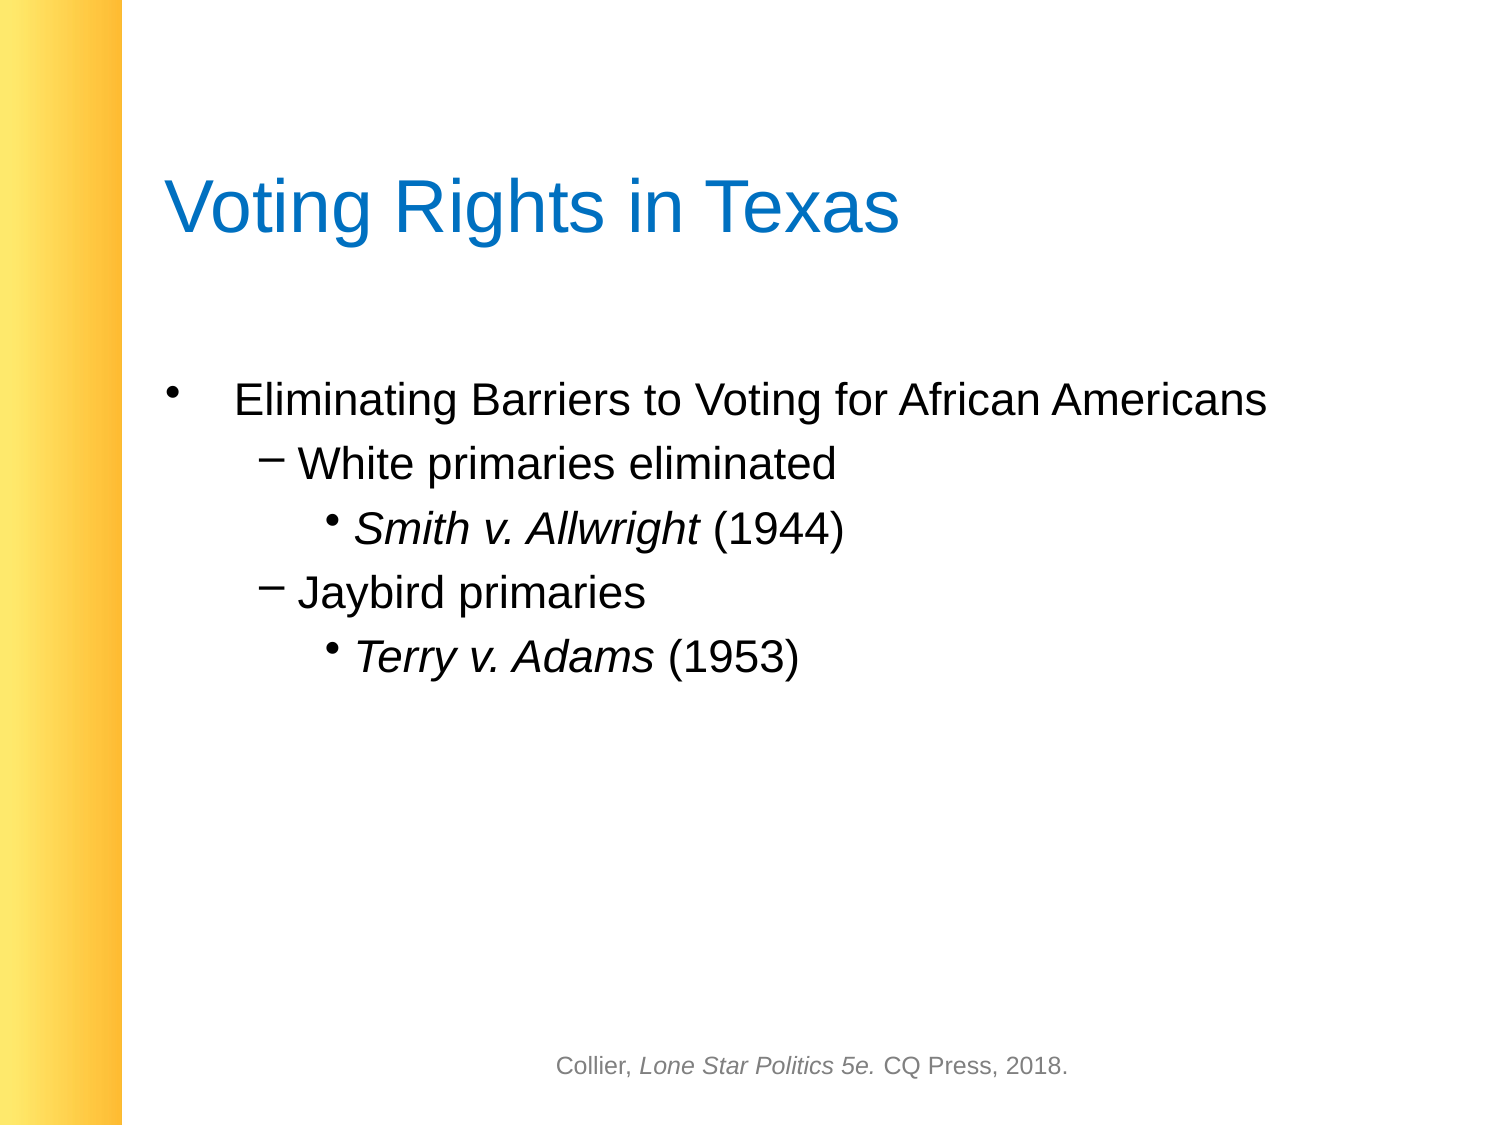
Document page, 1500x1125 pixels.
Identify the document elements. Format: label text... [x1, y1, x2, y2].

title Voting Rights in Texas [150, 149, 1463, 338]
picture [0, 0, 1500, 1125]
list Eliminating Barriers to Voting for African Americans White primaries eliminated Smith v. Allwright (1944) Jaybird primaries Terry v. Adams (1953) [150, 362, 1338, 1000]
text_box Collier, Lone Star Politics 5e. CQ Press, 2018. [525, 1042, 1100, 1087]
